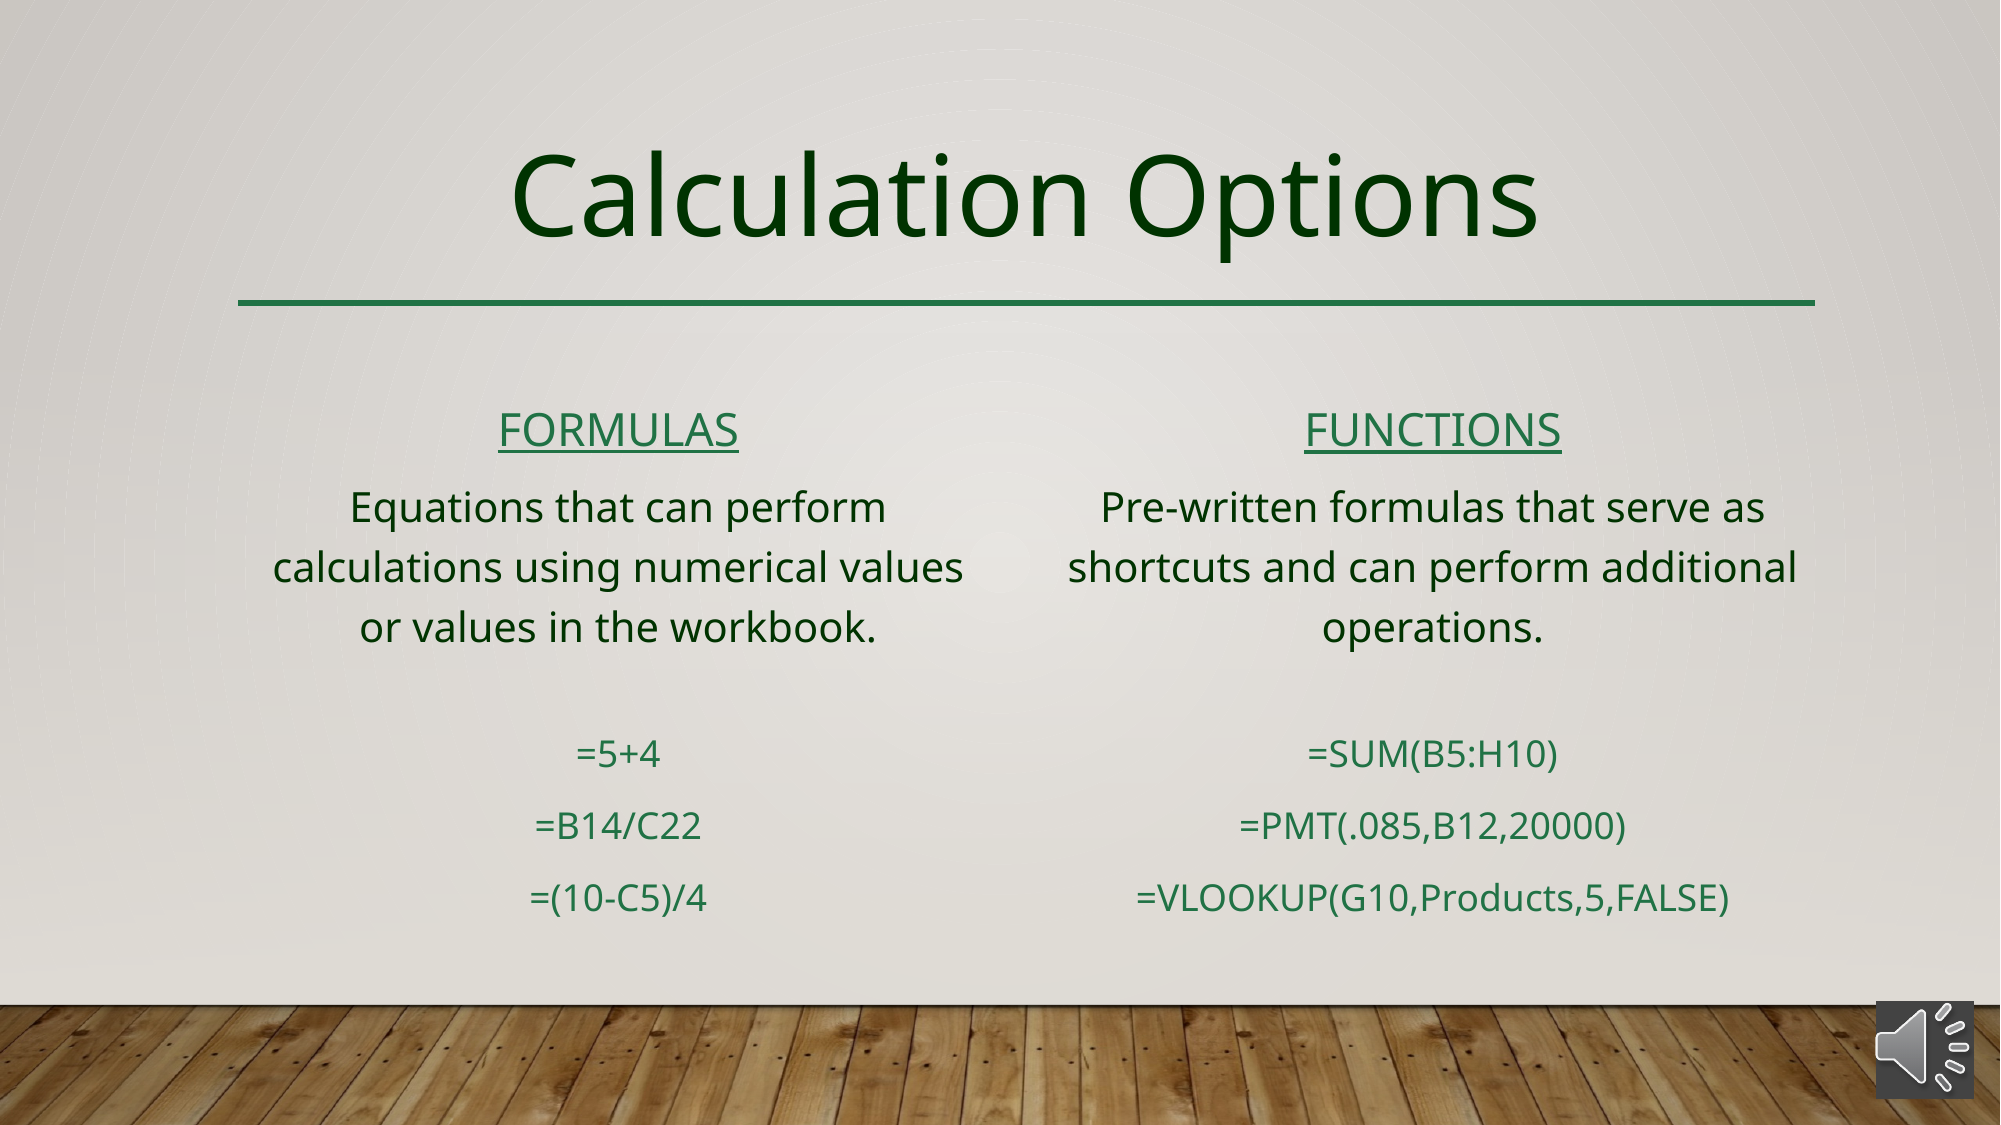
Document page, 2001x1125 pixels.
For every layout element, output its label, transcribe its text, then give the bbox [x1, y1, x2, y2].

list Formulas [237, 331, 1000, 463]
picture [0, 999, 2000, 1125]
title Calculation Options [237, 131, 1814, 306]
list Equations that can perform calculations using numerical values or values in the workbook. [237, 463, 1000, 676]
list Pre-written formulas that serve as shortcuts and can perform additional operations. [1051, 462, 1814, 675]
list Functions [1051, 331, 1814, 462]
text_box =SUM(B5:H10) =PMT(.085,B12,20000) =VLOOKUP(G10,Products,5,FALSE) [1051, 713, 1814, 926]
text_box =5+4 =B14/C22 =(10-C5)/4 [237, 714, 1000, 927]
